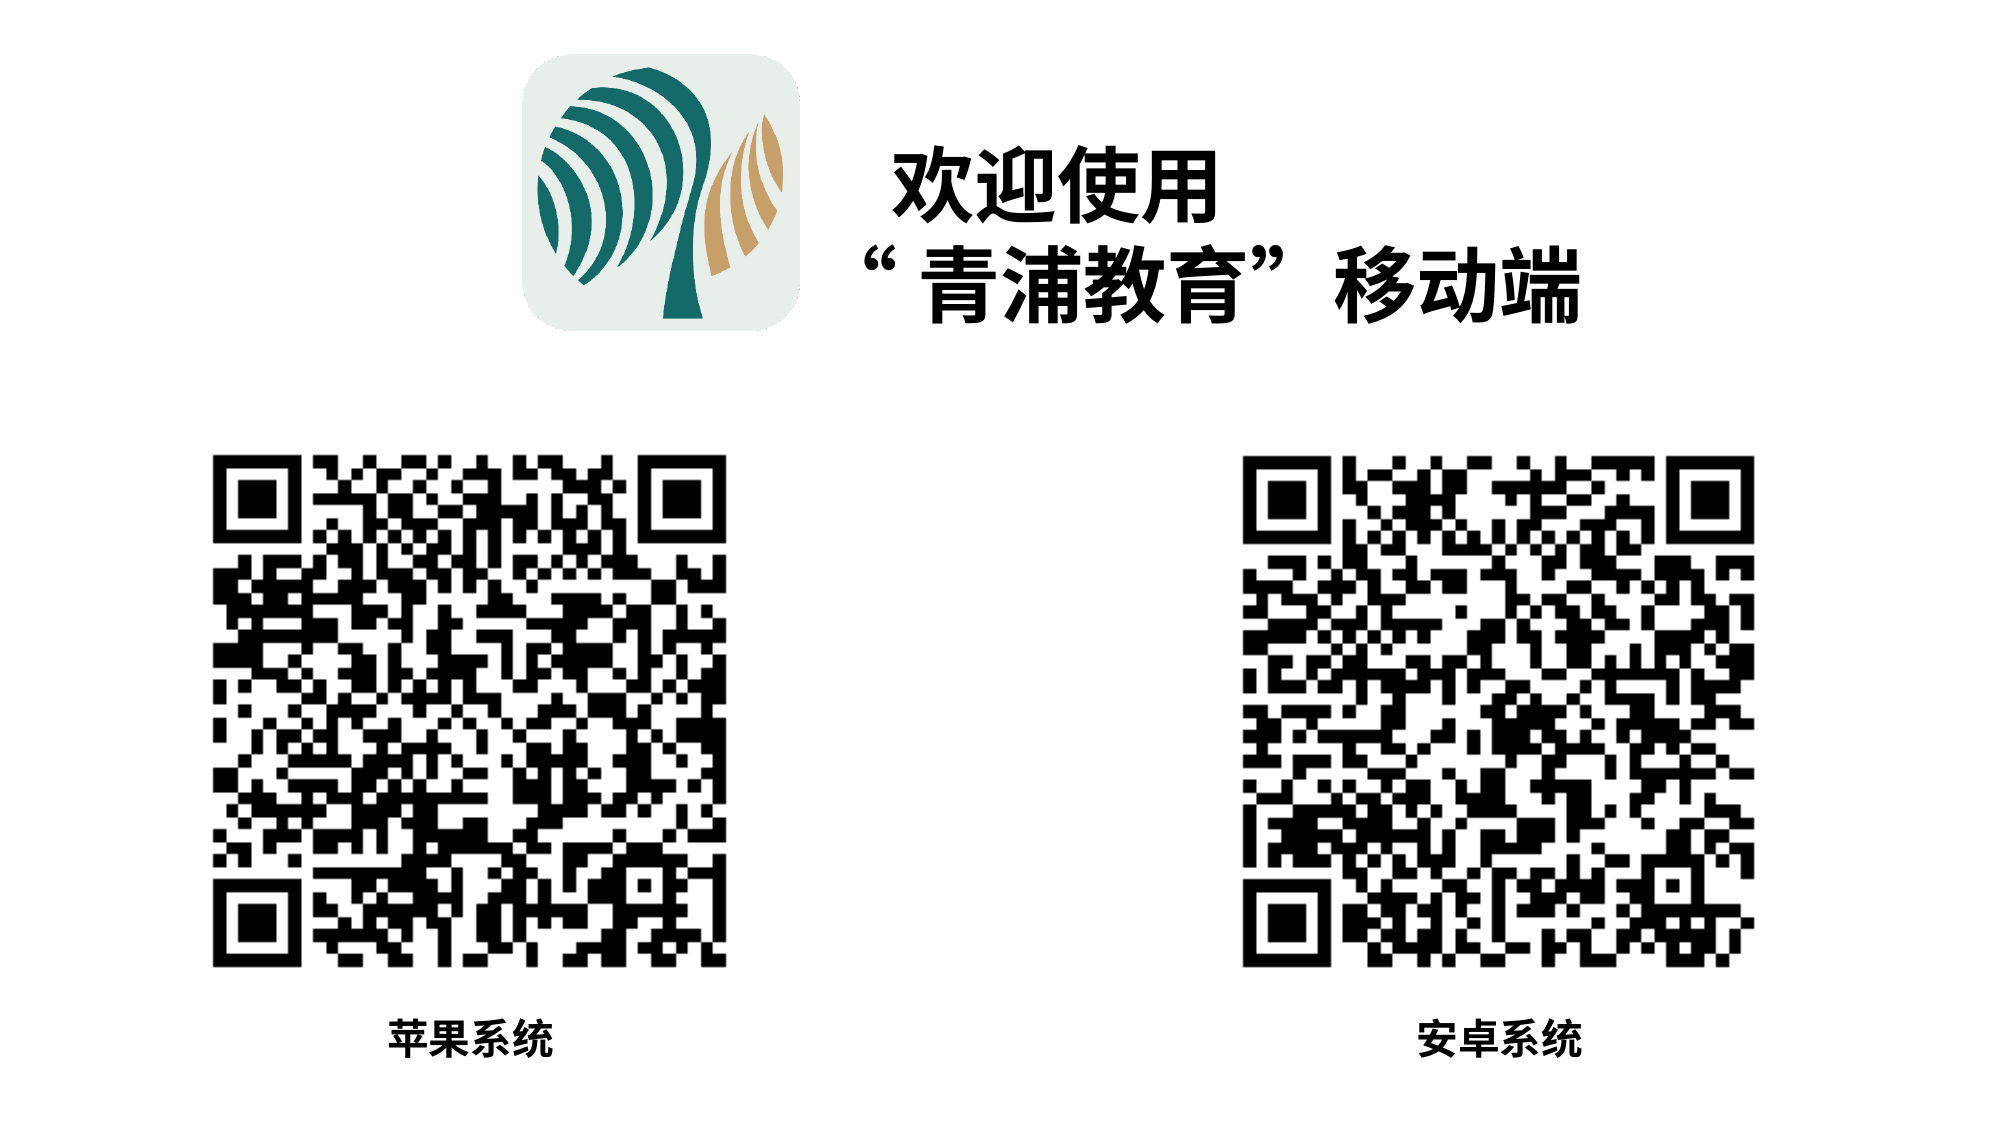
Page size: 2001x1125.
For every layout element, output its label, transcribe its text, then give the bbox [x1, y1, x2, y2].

picture [522, 54, 800, 331]
picture [202, 444, 740, 981]
text_box 安卓系统 [1401, 1005, 1599, 1070]
picture [1232, 445, 1768, 981]
text_box 苹果系统 [372, 1005, 570, 1070]
text_box 欢迎使用 “青浦教育”移动端 [799, 126, 1627, 341]
